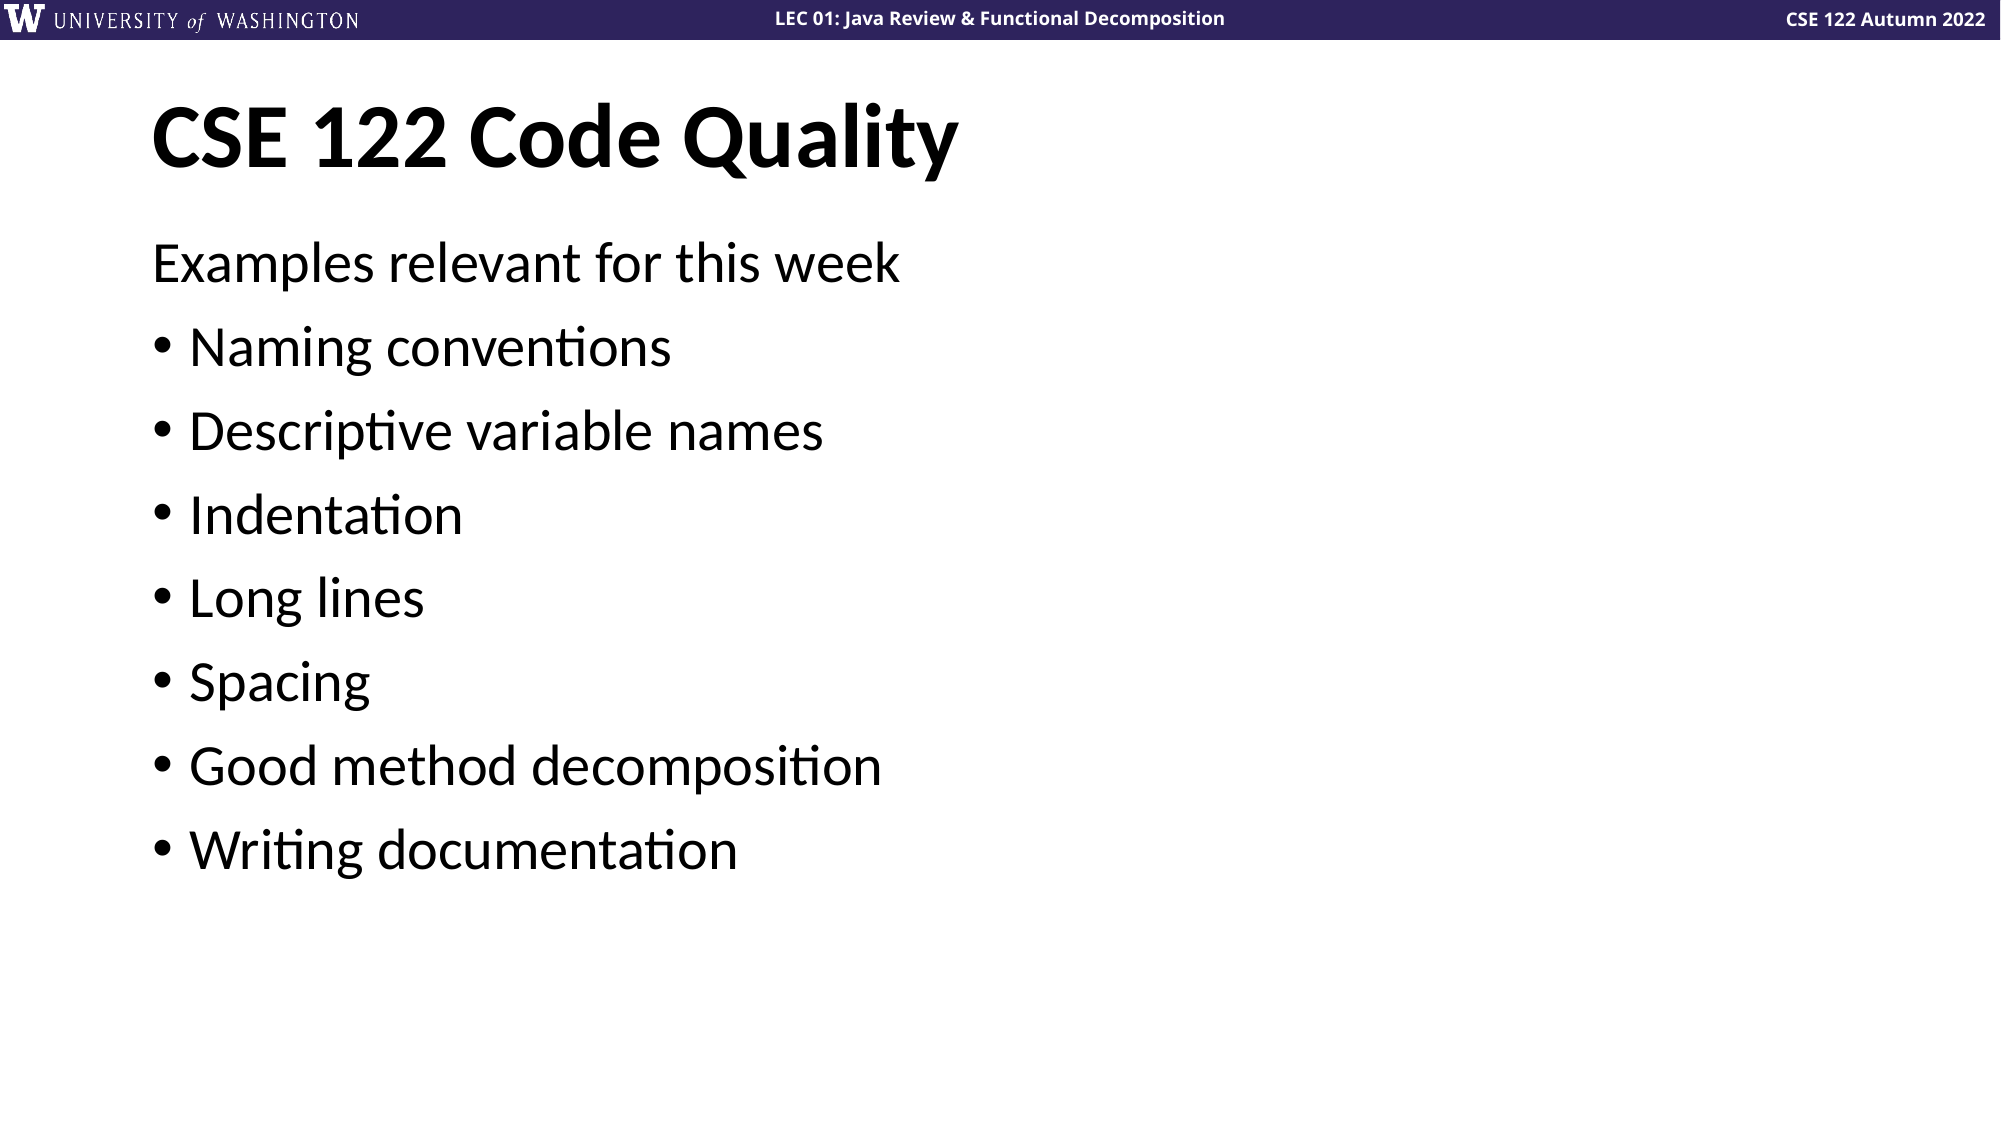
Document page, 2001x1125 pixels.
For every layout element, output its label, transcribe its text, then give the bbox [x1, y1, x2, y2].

picture [4, 4, 358, 33]
title CSE 122 Code Quality [137, 74, 1863, 200]
list Examples relevant for this week Naming conventions Descriptive variable names Indentation Long lines Spacing Good method decomposition Writing documentation [137, 224, 1863, 1014]
